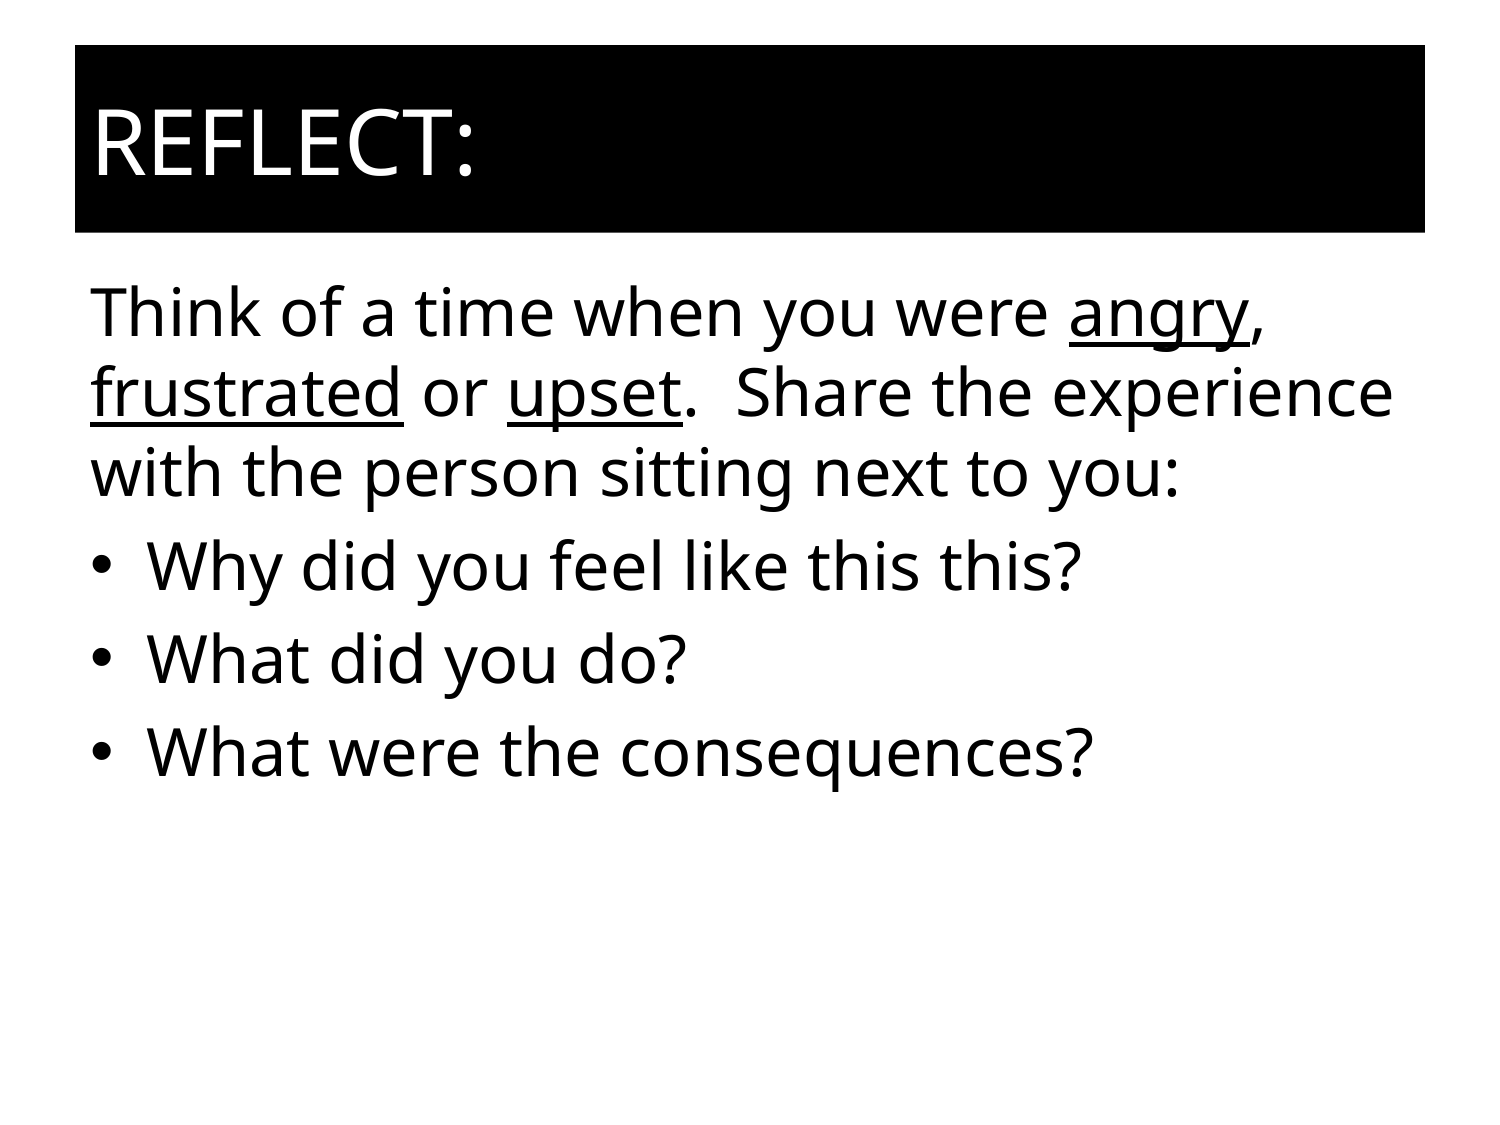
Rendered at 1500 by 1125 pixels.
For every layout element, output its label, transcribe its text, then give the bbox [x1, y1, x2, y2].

list Think of a time when you were angry, frustrated or upset. Share the experience with the person sitting next to you: Why did you feel like this this? What did you do? What were the consequences? [75, 262, 1425, 1005]
title REFLECT: [75, 45, 1425, 233]
